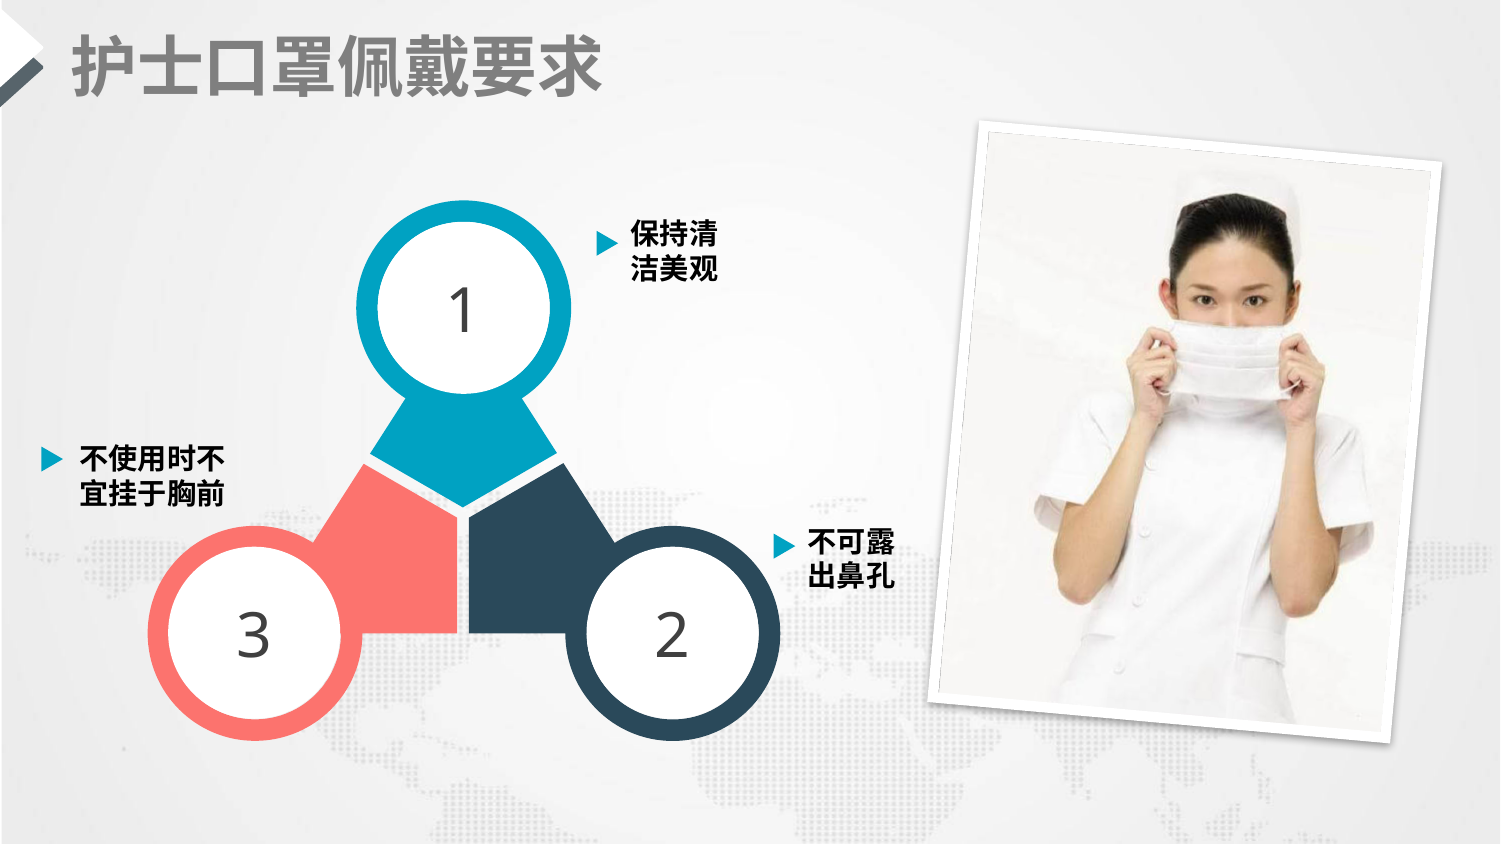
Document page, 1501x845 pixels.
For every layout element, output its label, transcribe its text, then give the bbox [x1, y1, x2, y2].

text_box 护士口罩佩戴要求 [59, 19, 656, 111]
text_box 不可露出鼻孔 [792, 515, 921, 601]
text_box [785, 540, 796, 553]
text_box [147, 200, 781, 742]
text_box [0, 58, 44, 108]
text_box [0, 7, 44, 88]
text_box [41, 446, 63, 472]
text_box 不使用时不宜挂于胸前 [64, 432, 142, 518]
picture [1, 0, 1501, 844]
